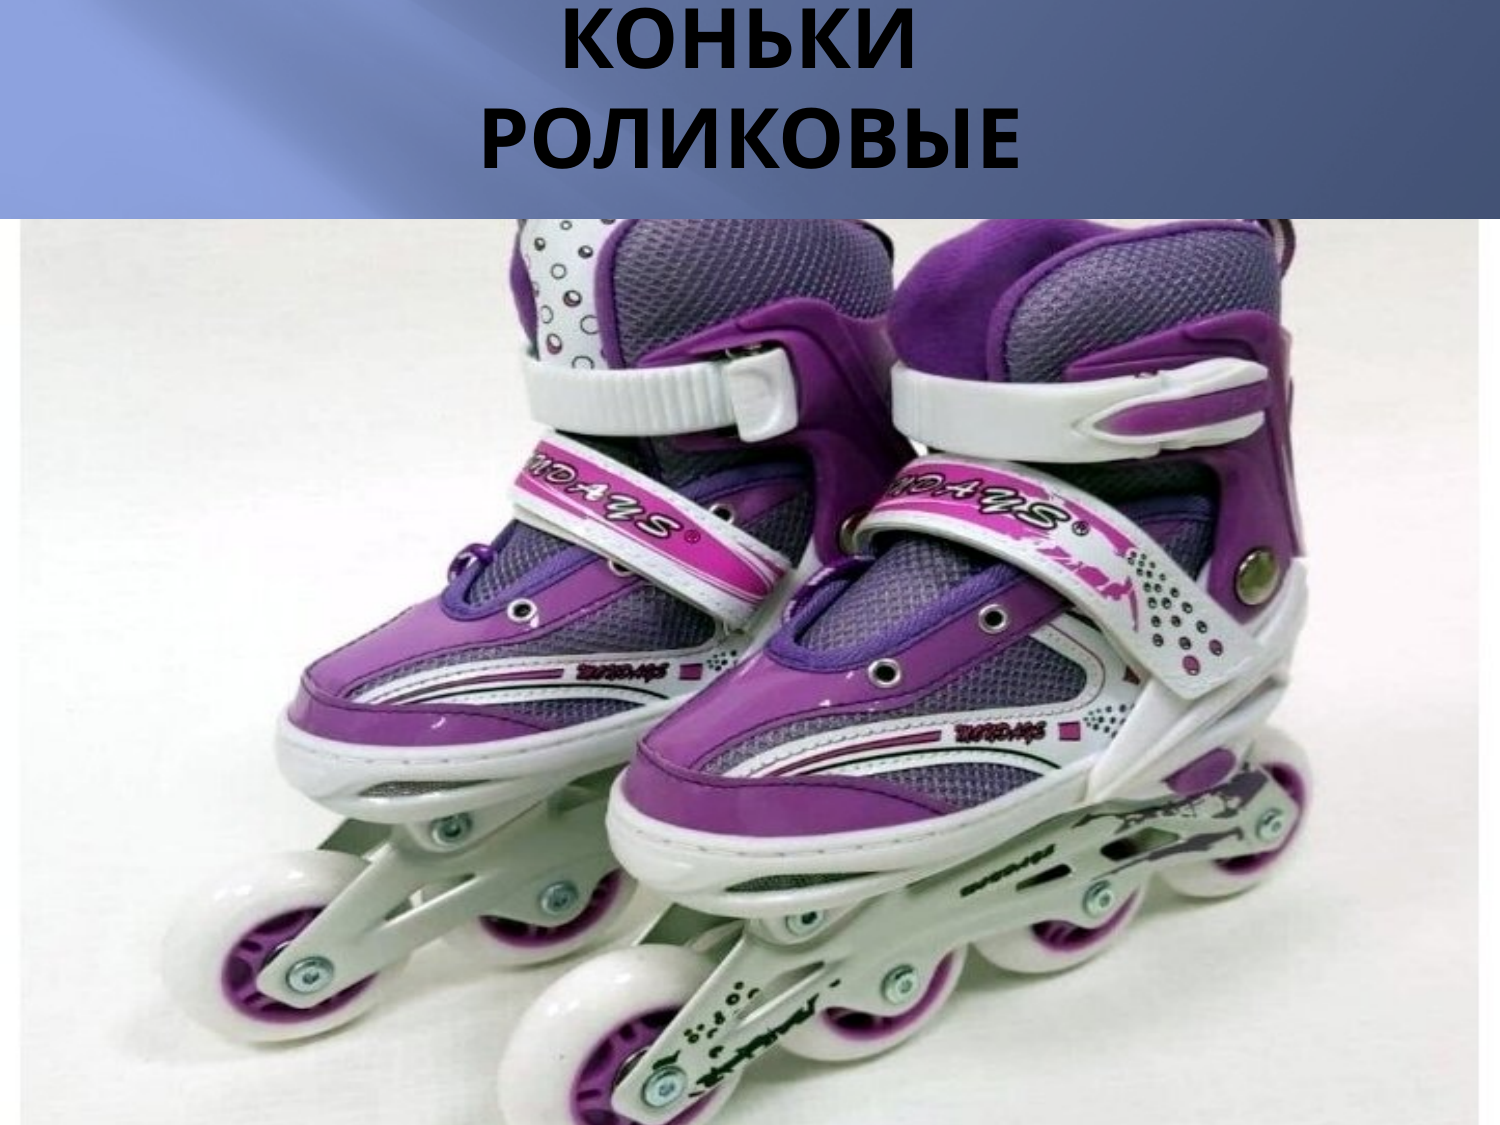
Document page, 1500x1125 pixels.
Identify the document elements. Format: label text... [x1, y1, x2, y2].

title КОНЬКИ РОЛИКОВЫЕ [300, 99, 1200, 186]
picture [0, 219, 1500, 1125]
